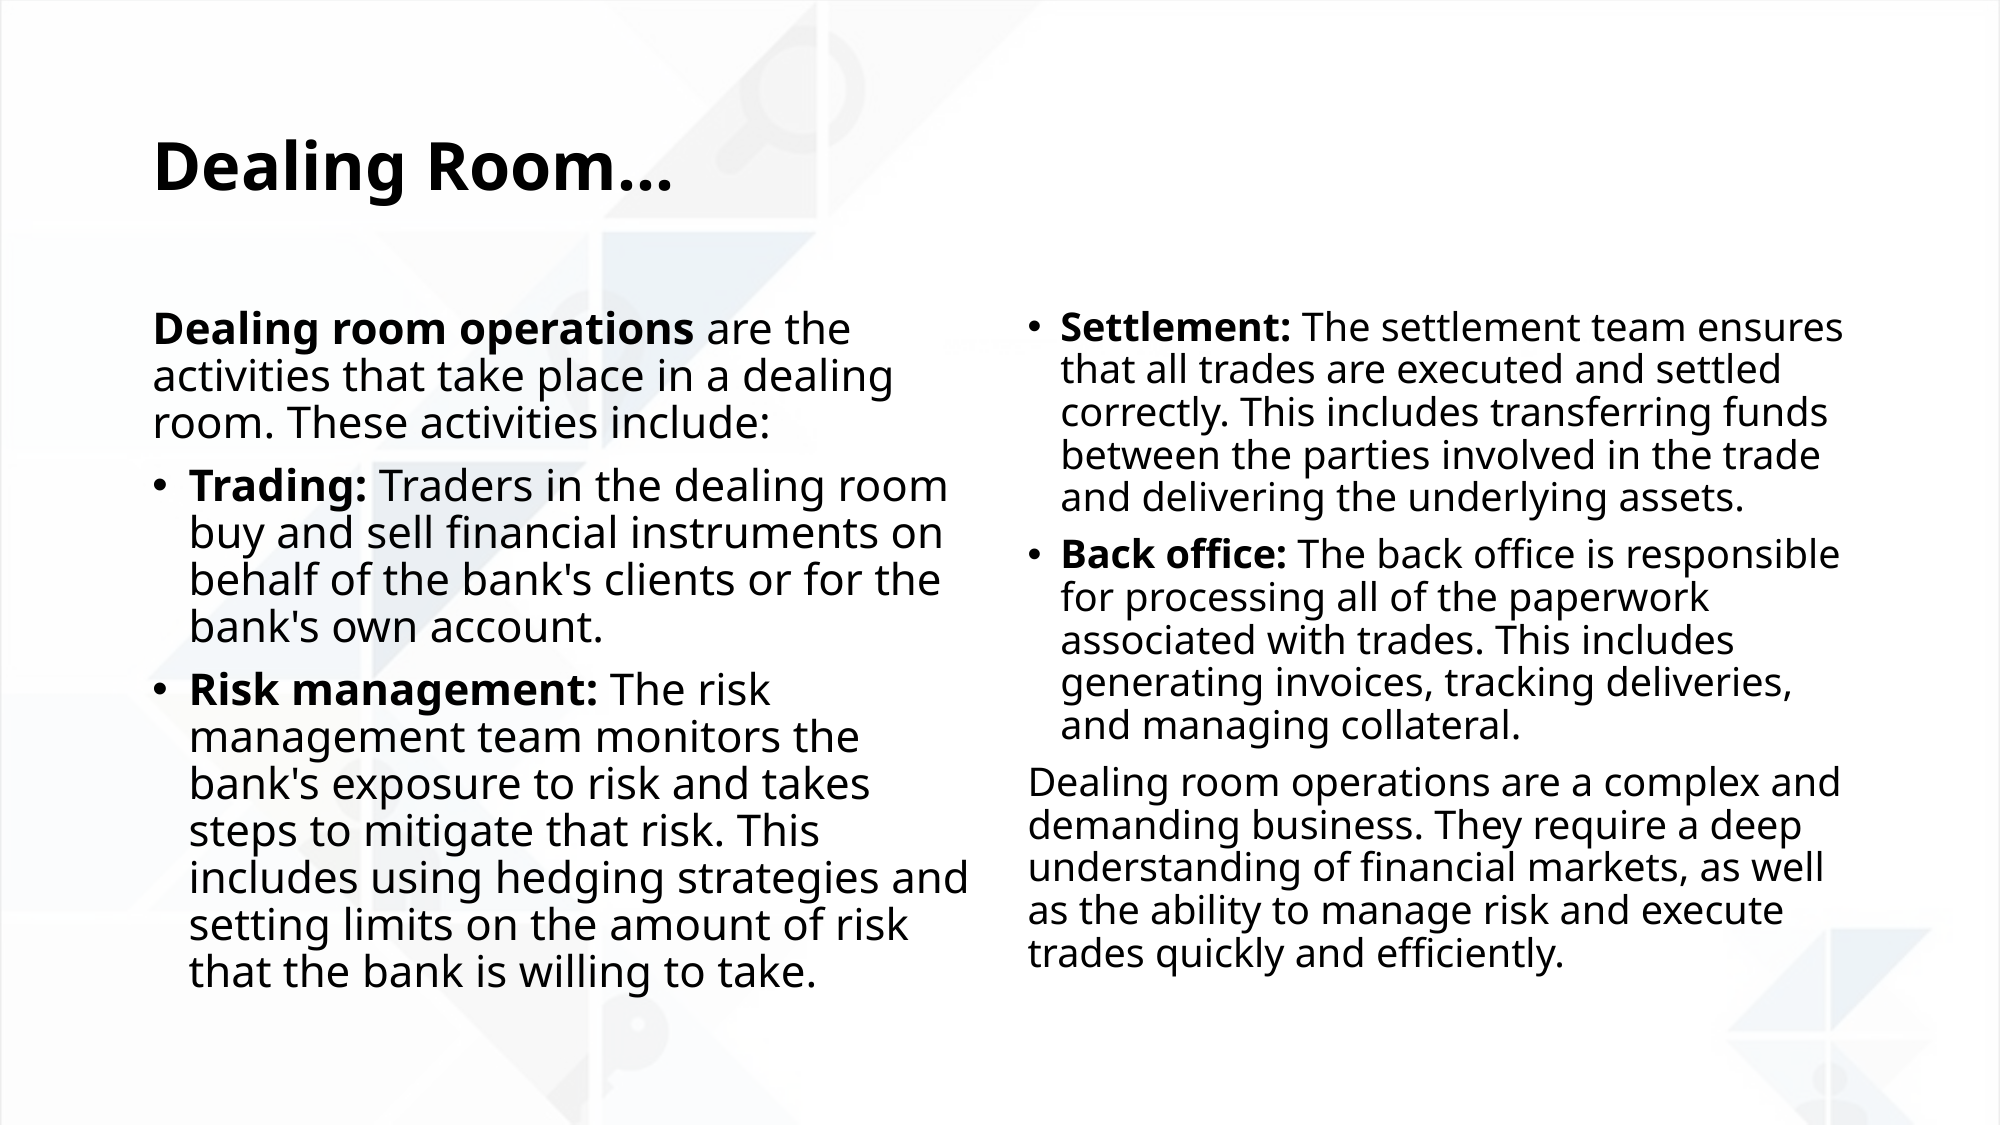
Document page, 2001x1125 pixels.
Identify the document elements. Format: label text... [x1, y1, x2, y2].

list Dealing room operations are the activities that take place in a dealing room. These activities include: Trading: Traders in the dealing room buy and sell financial instruments on behalf of the bank's clients or for the bank's own account. Risk management: The risk management team monitors the bank's exposure to risk and takes steps to mitigate that risk. This includes using hedging strategies and setting limits on the amount of risk that the bank is willing to take. [137, 299, 988, 1014]
list Settlement: The settlement team ensures that all trades are executed and settled correctly. This includes transferring funds between the parties involved in the trade and delivering the underlying assets. Back office: The back office is responsible for processing all of the paperwork associated with trades. This includes generating invoices, tracking deliveries, and managing collateral. Dealing room operations are a complex and demanding business. They require a deep understanding of financial markets, as well as the ability to manage risk and execute trades quickly and efficiently. [1012, 299, 1863, 1014]
title Dealing Room… [137, 59, 1863, 278]
